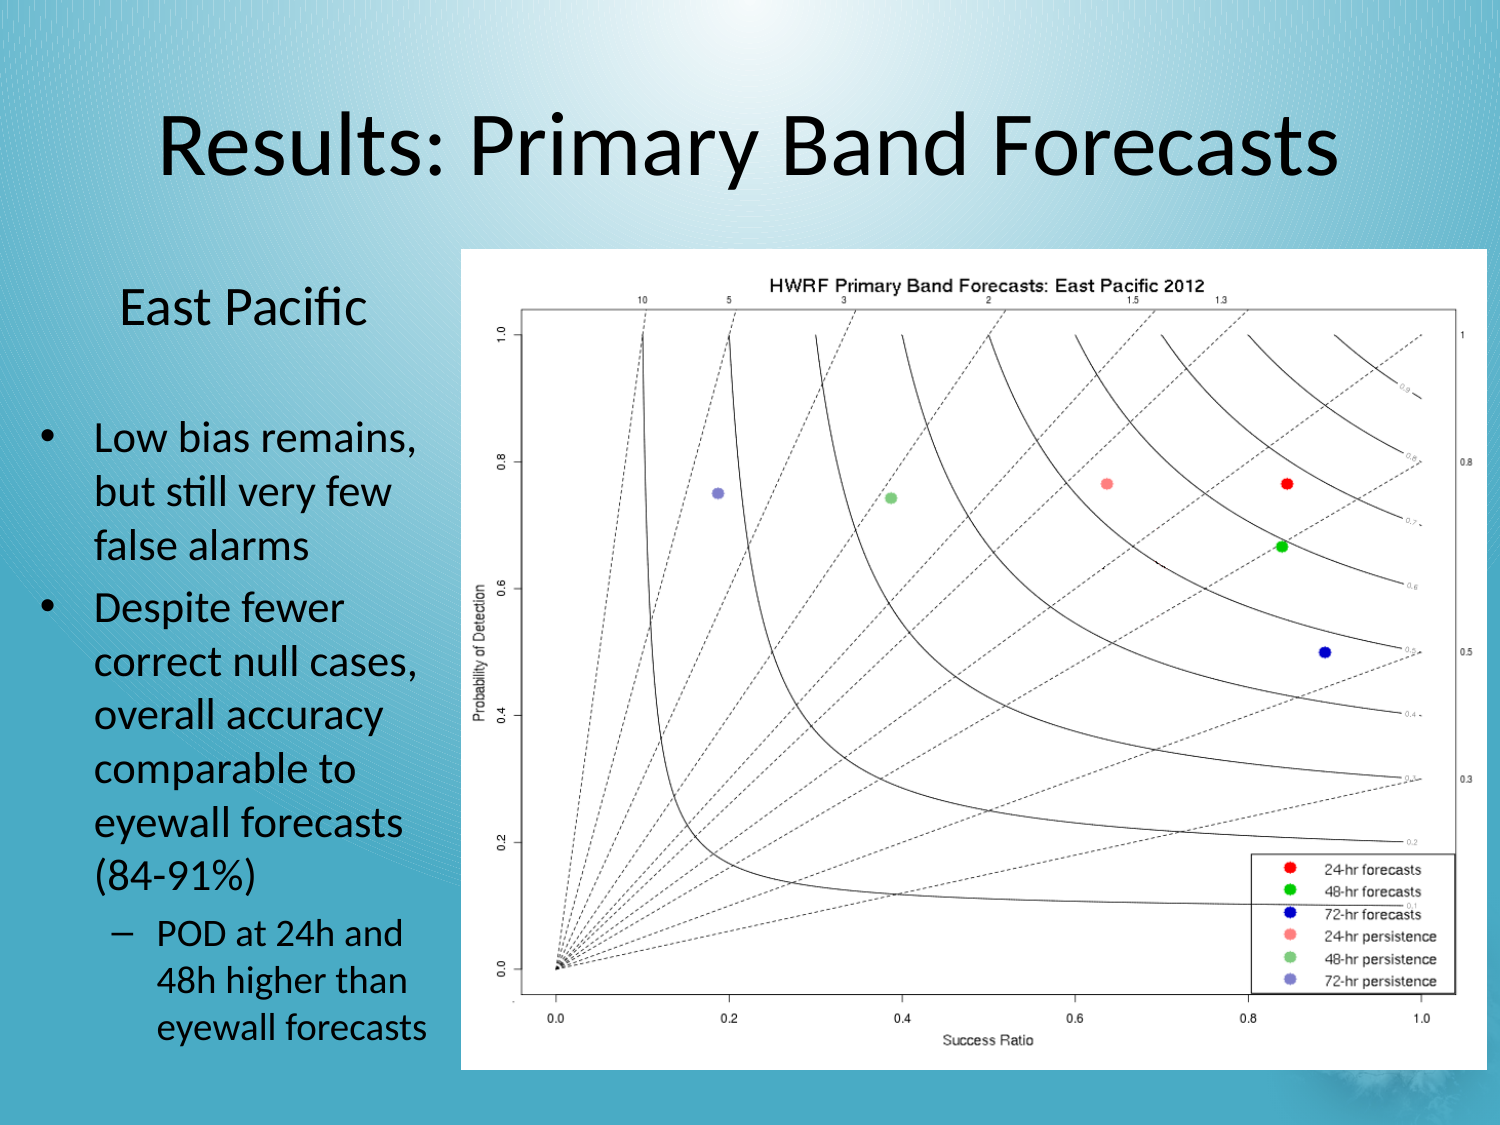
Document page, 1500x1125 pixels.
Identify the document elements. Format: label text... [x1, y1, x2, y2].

list East Pacific Low bias remains, but still very few false alarms Despite fewer correct null cases, overall accuracy comparable to eyewall forecasts (84-91%) POD at 24h and 48h higher than eyewall forecasts [24, 262, 459, 1070]
picture [461, 249, 1500, 1125]
title Results: Primary Band Forecasts [75, 45, 1425, 233]
